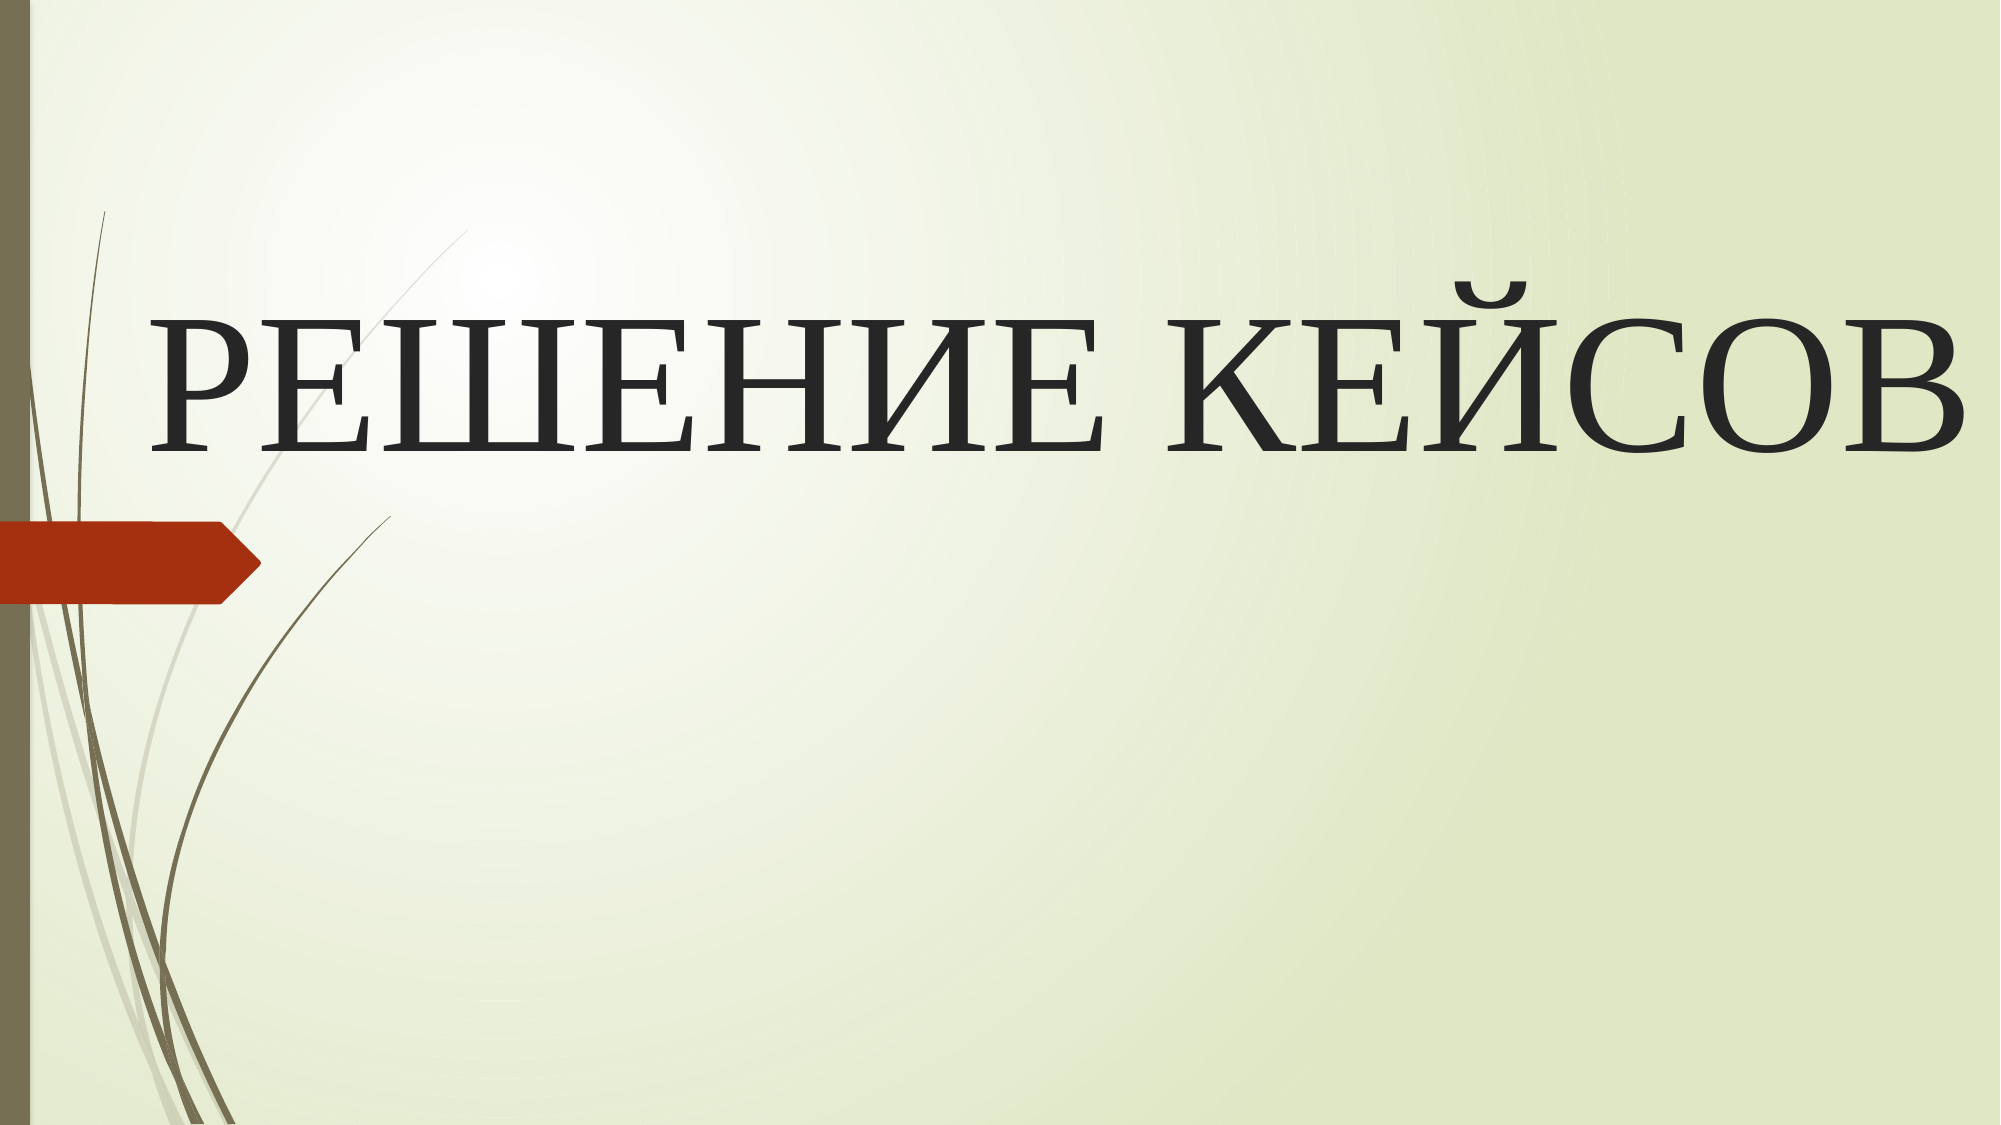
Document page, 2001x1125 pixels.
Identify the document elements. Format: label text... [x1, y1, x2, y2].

title РЕШЕНИЕ КЕЙСОВ [130, 193, 2000, 499]
